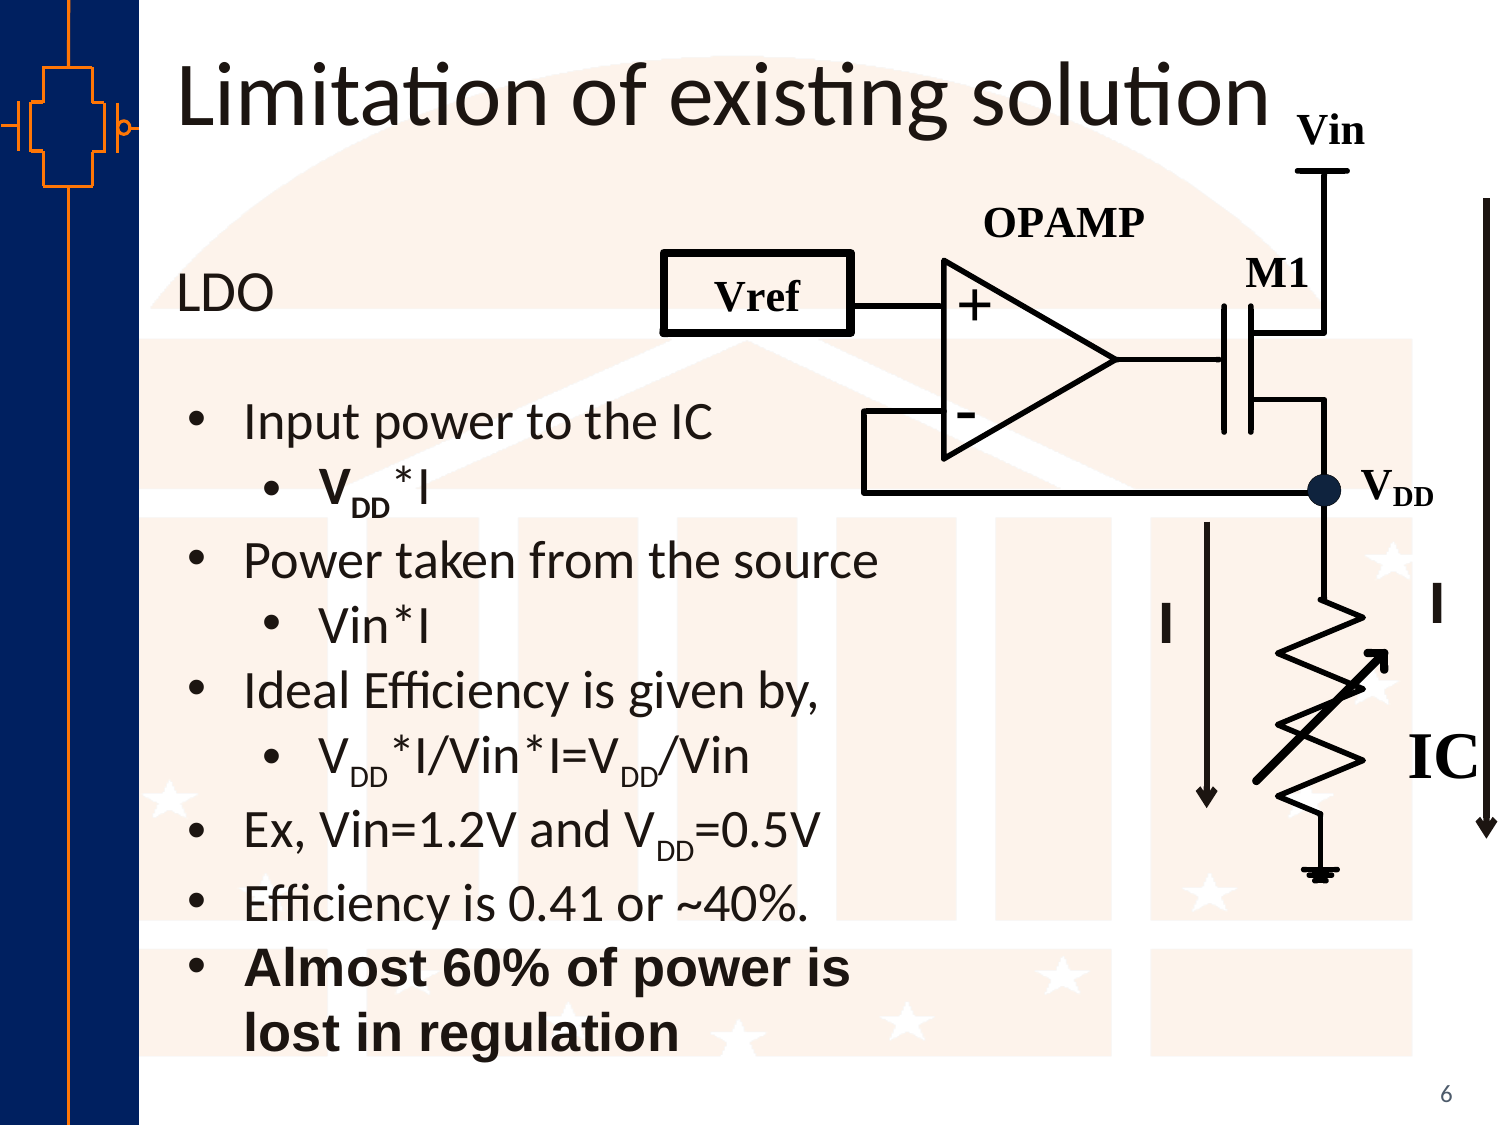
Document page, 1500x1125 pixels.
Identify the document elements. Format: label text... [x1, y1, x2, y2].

slide_number 6 [1425, 1062, 1488, 1123]
text_box Limitation of existing solution LDO [161, 26, 1500, 401]
text_box Input power to the IC VDD*I Power taken from the source Vin*I Ideal Efficiency is given by, VDD*I/Vin*I=VDD/Vin Ex, Vin=1.2V and VDD=0.5V Efficiency is 0.41 or ~40%. Almost 60% of power is lost in regulation [97, 378, 900, 1125]
picture [657, 95, 1484, 886]
